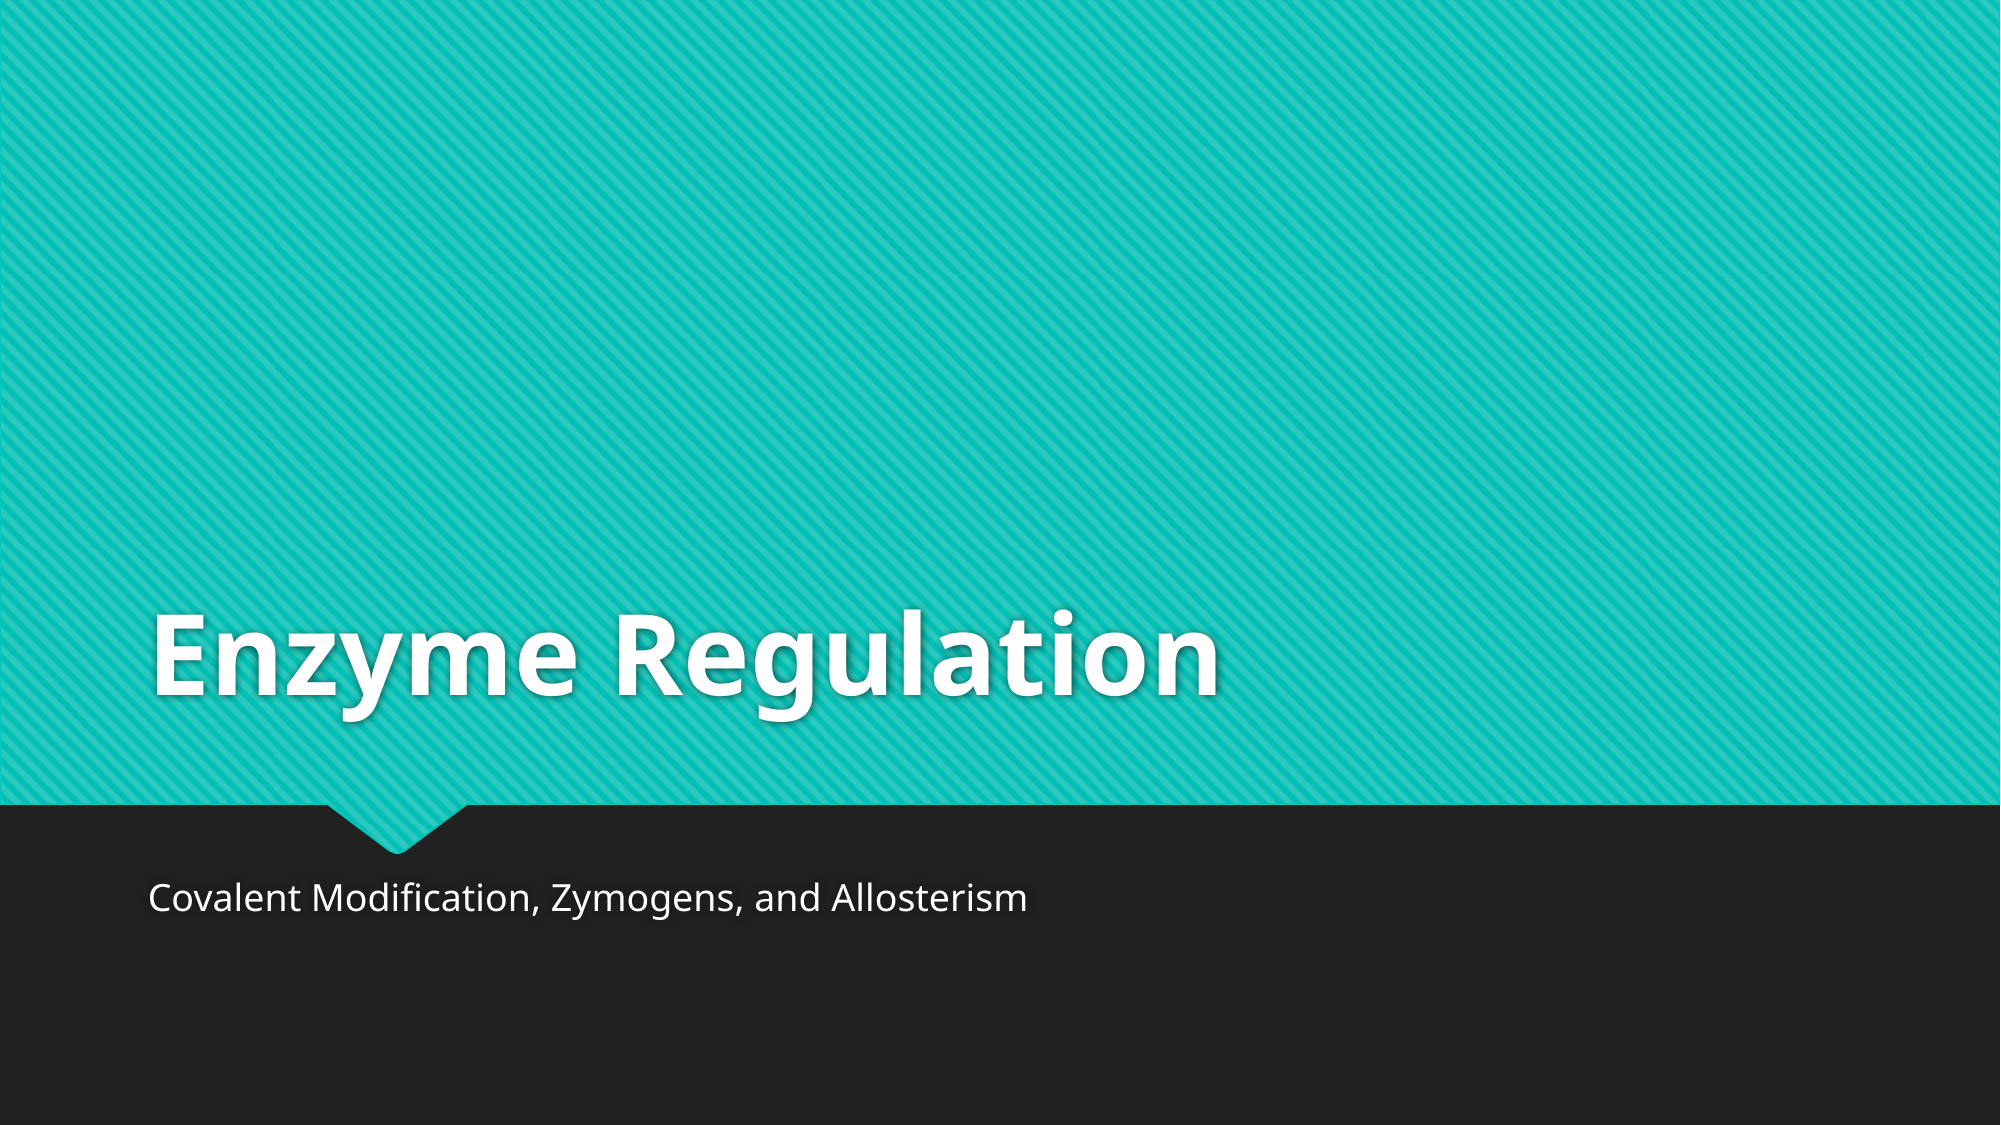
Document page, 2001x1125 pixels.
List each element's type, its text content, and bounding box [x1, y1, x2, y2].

title Enzyme Regulation [132, 237, 1868, 726]
subtitle Covalent Modification, Zymogens, and Allosterism [132, 866, 1868, 938]
